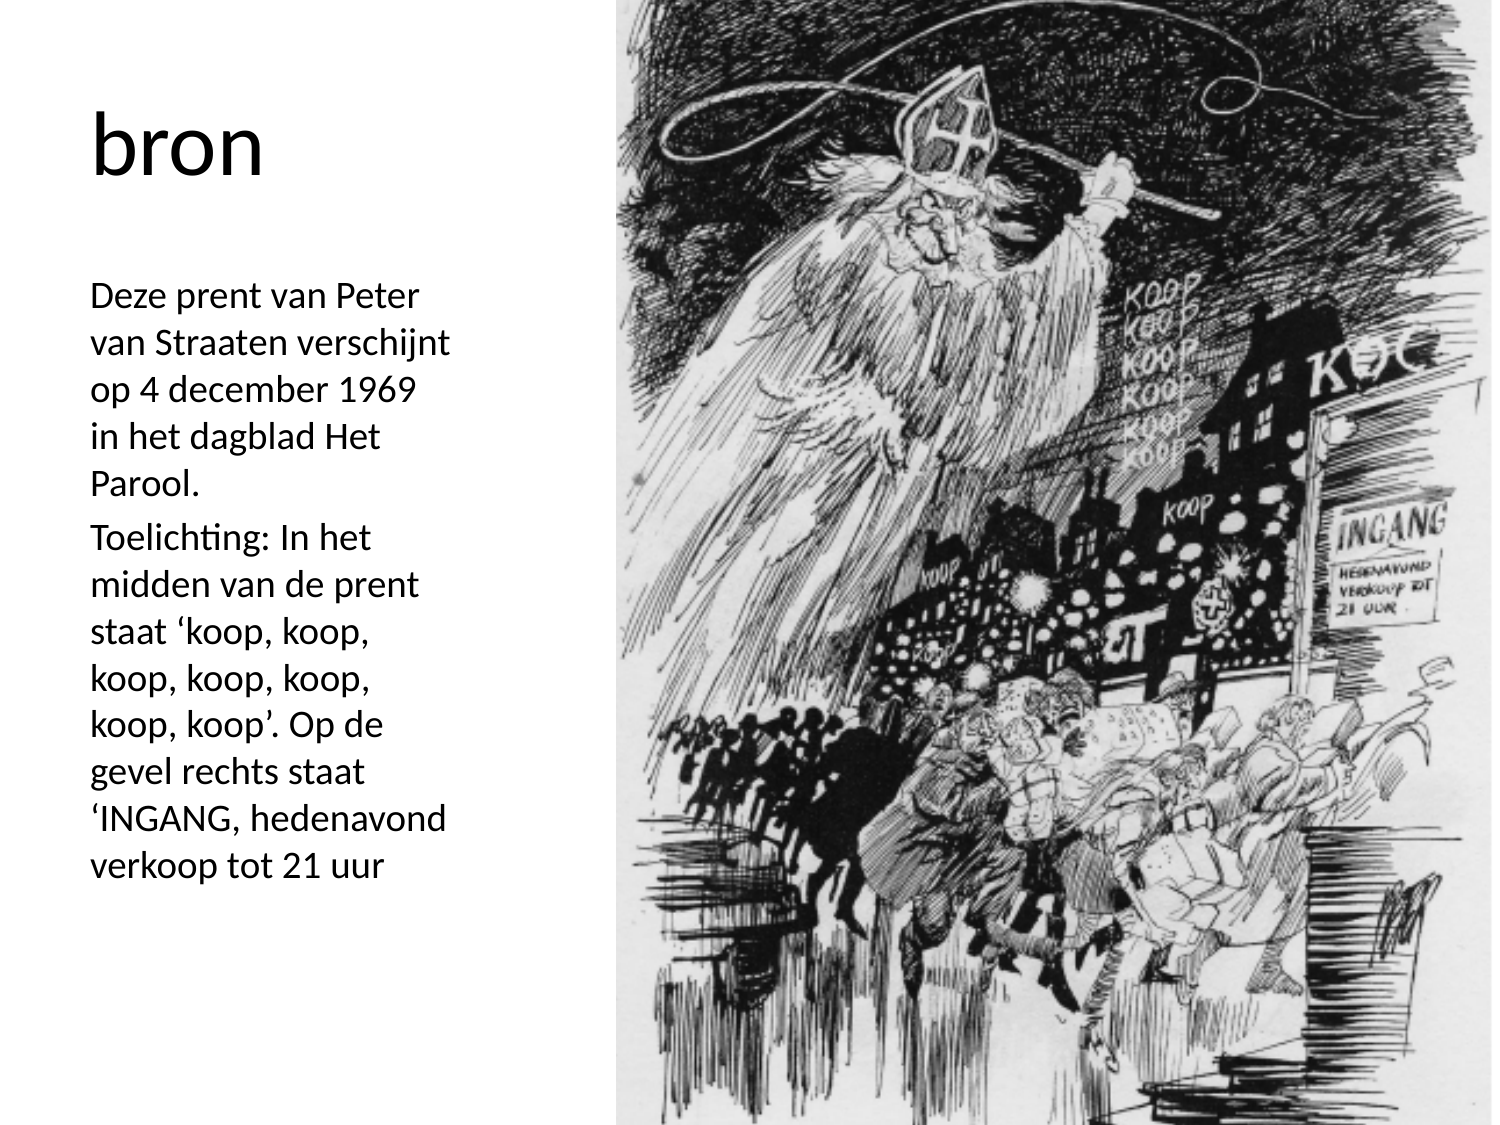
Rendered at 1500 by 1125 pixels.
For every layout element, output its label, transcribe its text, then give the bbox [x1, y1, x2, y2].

list Deze prent van Peter van Straaten verschijnt op 4 december 1969 in het dagblad Het Parool. Toelichting: In het midden van de prent staat ‘koop, koop, koop, koop, koop, koop, koop’. Op de gevel rechts staat ‘INGANG, hedenavond verkoop tot 21 uur [75, 262, 467, 906]
title bron [75, 45, 611, 233]
picture [616, 0, 1499, 1125]
